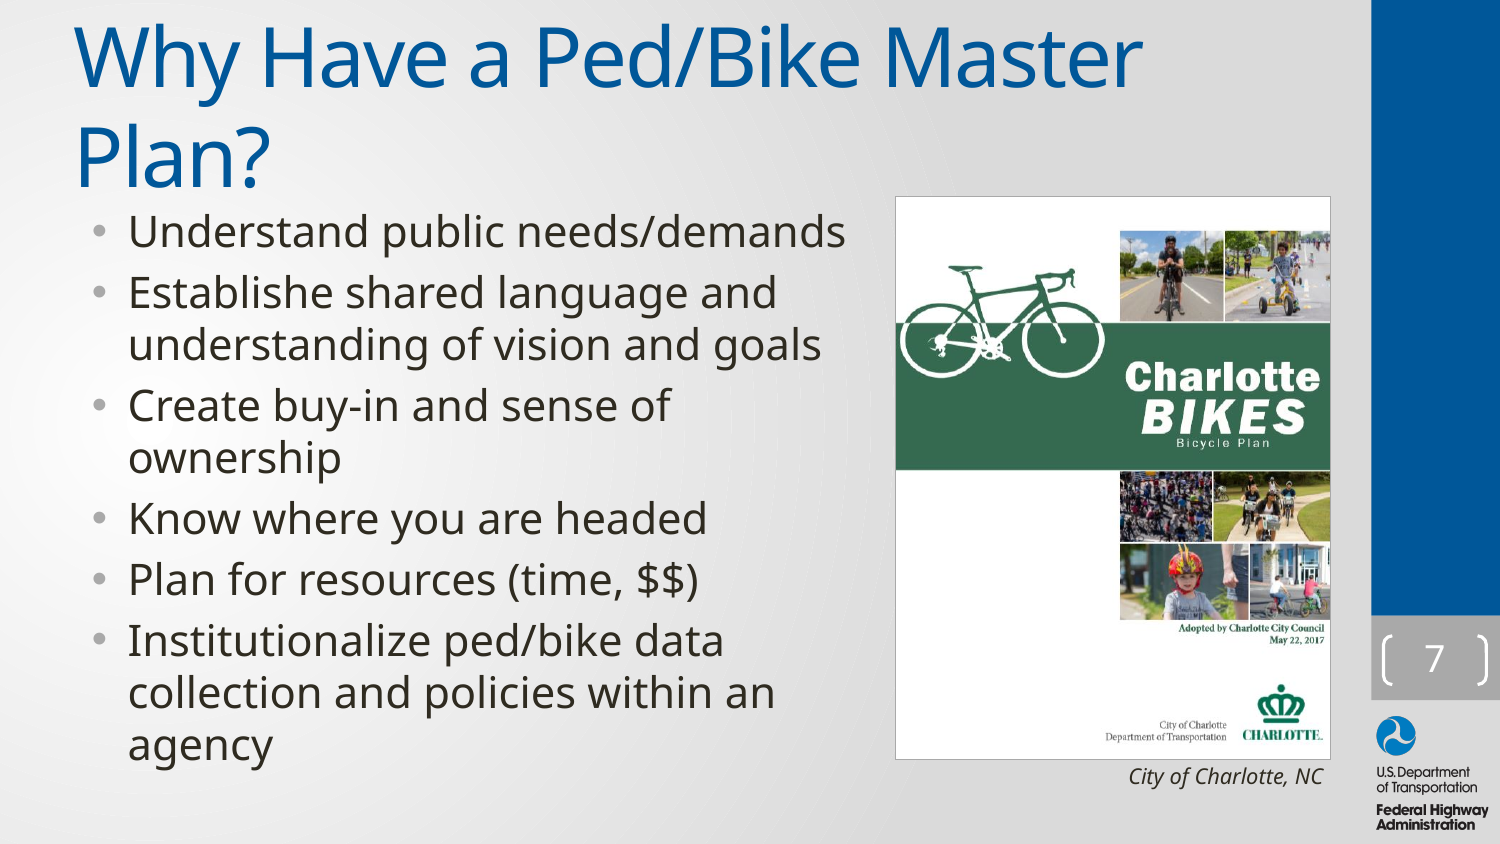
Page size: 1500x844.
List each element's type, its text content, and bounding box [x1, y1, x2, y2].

picture [895, 196, 1332, 761]
title Why Have a Ped/Bike Master Plan? [58, 33, 1374, 175]
text_box City of Charlotte, NC [1025, 755, 1344, 797]
slide_number 7 [1381, 634, 1488, 687]
list Understand public needs/demands Establishe shared language and understanding of vision and goals Create buy-in and sense of ownership Know where you are headed Plan for resources (time, $$) Institutionalize ped/bike data collection and policies within an agency [58, 196, 896, 788]
